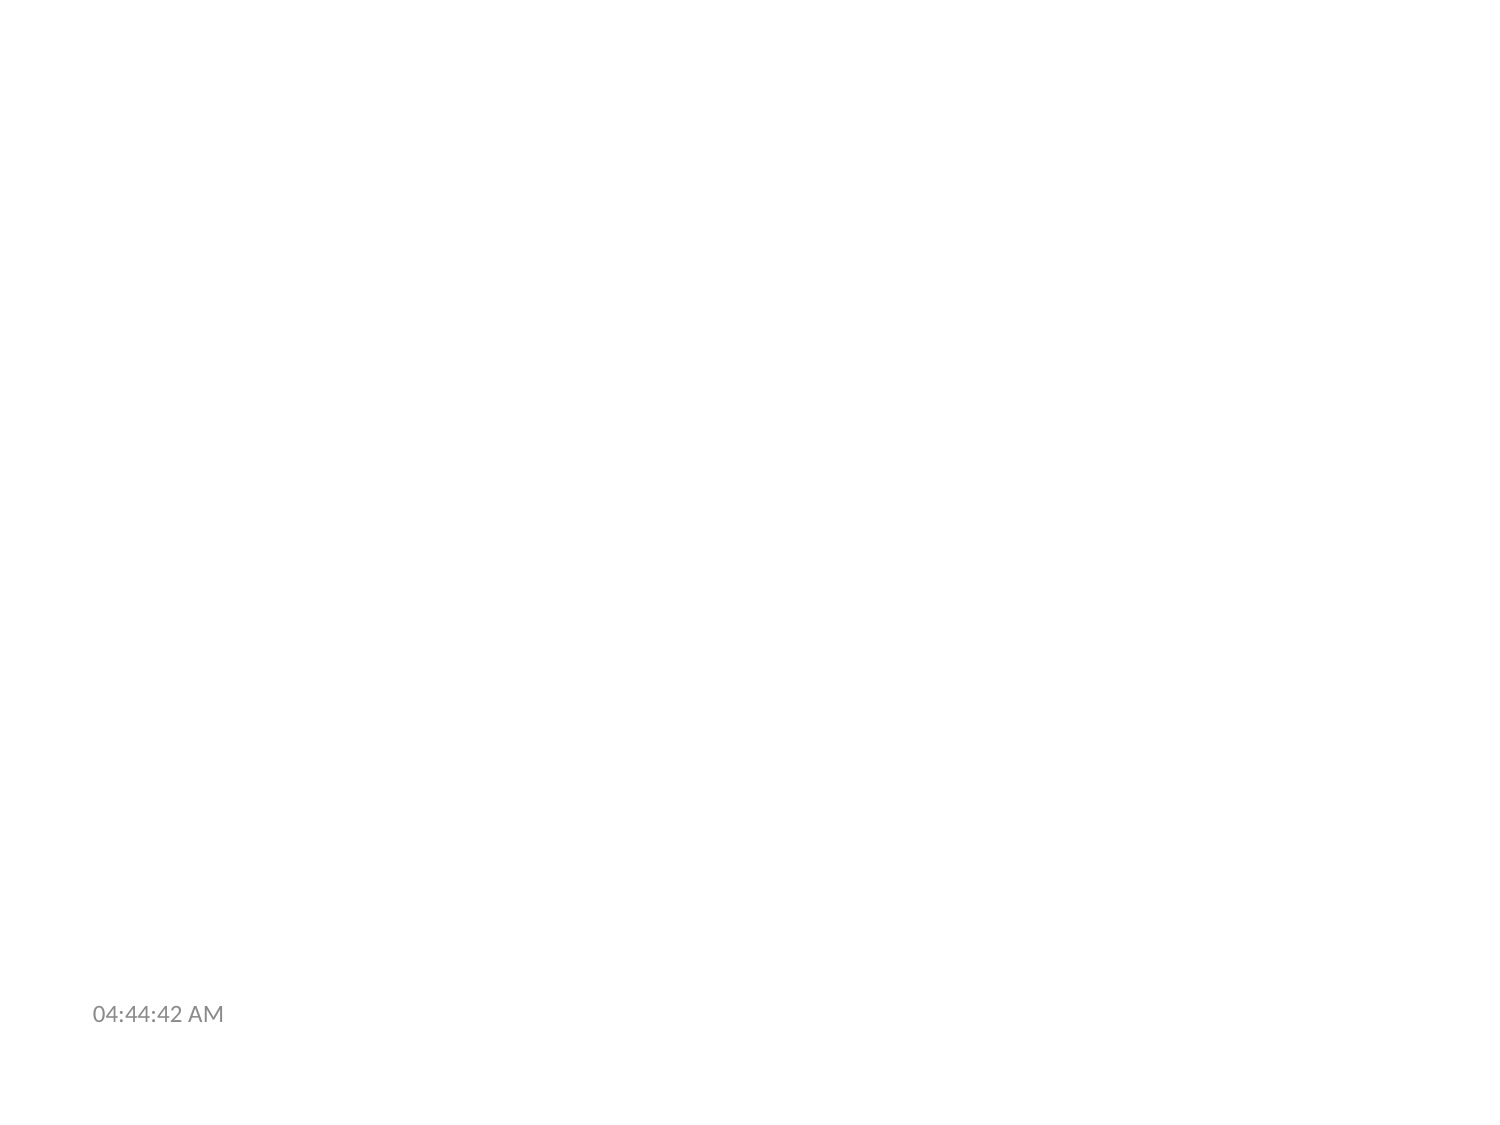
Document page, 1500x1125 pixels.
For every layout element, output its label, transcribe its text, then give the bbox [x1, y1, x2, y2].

text_box 3:35:09 PM [77, 982, 428, 1043]
